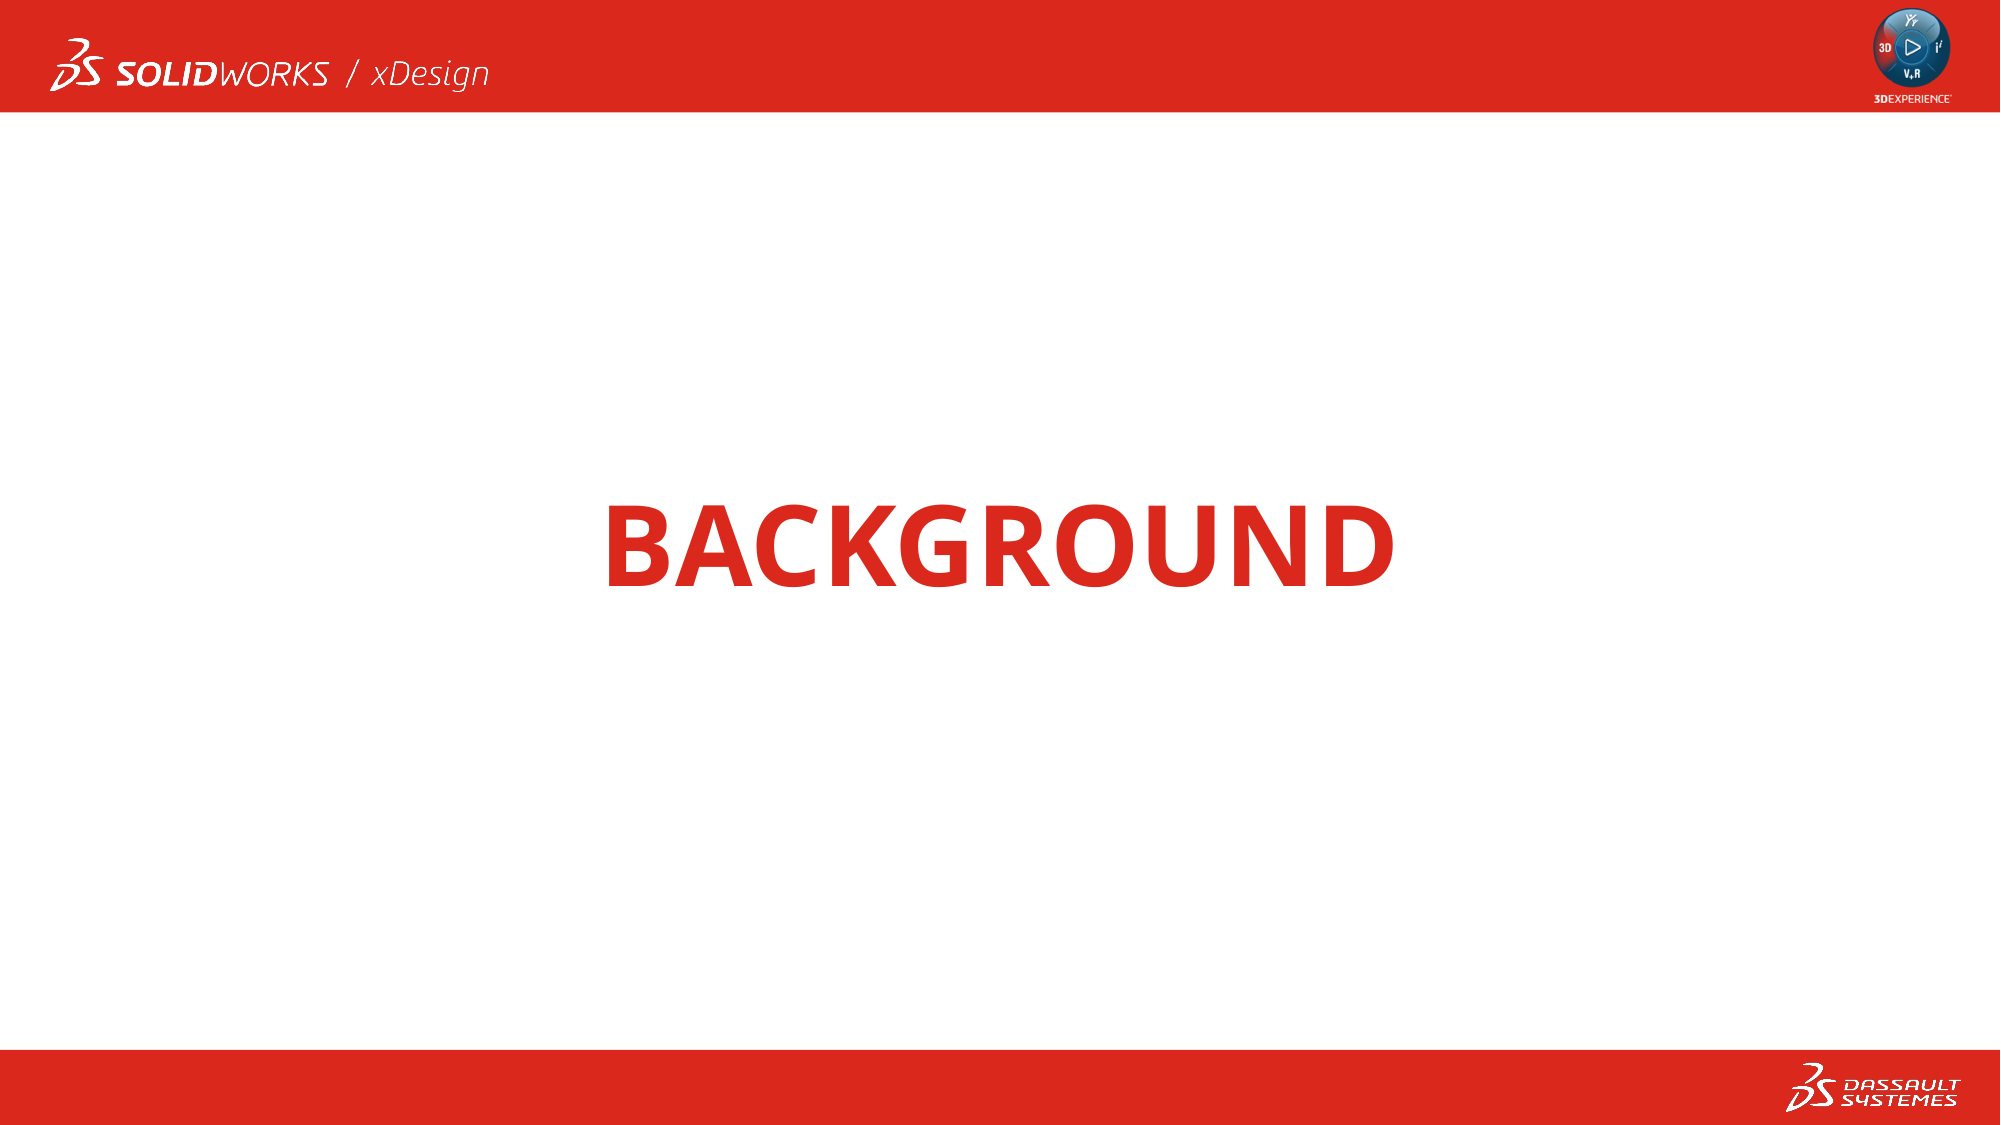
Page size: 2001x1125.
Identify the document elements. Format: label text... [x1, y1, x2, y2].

picture [1782, 1058, 1964, 1116]
text_box BACKGROUND [502, 468, 1498, 657]
picture [50, 38, 488, 92]
picture [1870, 6, 1953, 106]
